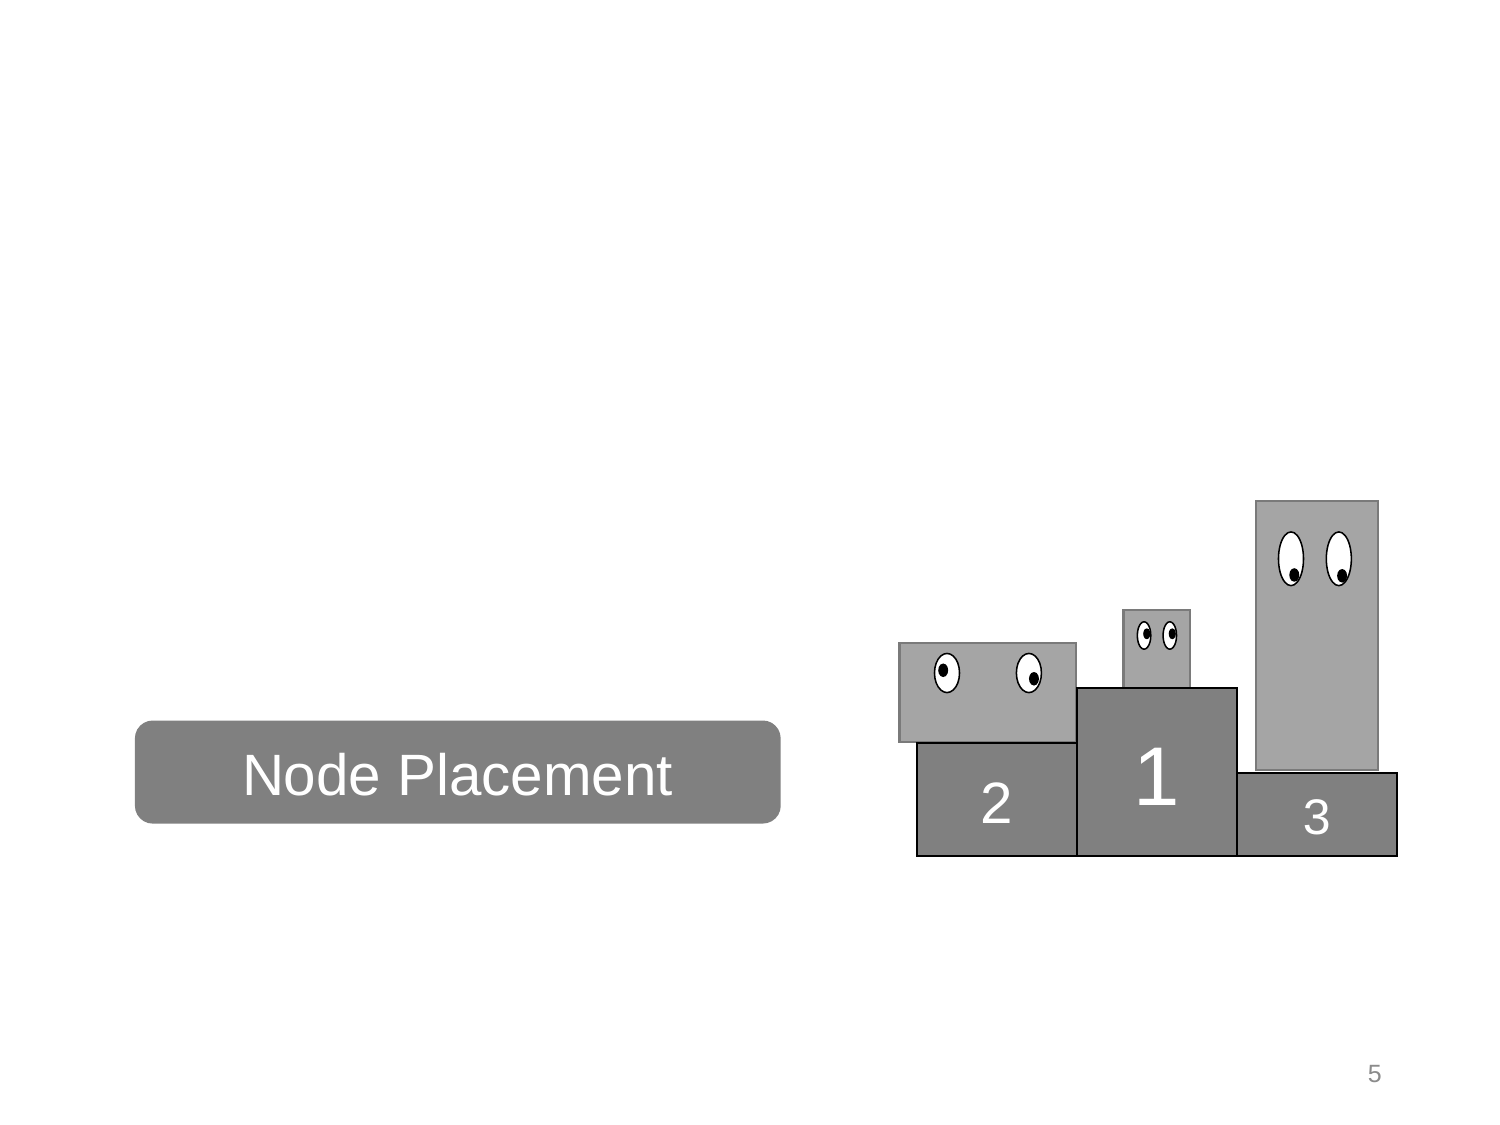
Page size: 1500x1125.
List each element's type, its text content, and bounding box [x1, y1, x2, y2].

text_box Node Placement [134, 720, 781, 824]
slide_number 4 [1059, 1042, 1397, 1103]
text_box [899, 642, 1077, 742]
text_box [1255, 501, 1379, 771]
text_box 3 [1236, 772, 1398, 857]
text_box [1123, 610, 1191, 689]
text_box 1 [1076, 687, 1238, 857]
text_box 2 [916, 742, 1076, 857]
